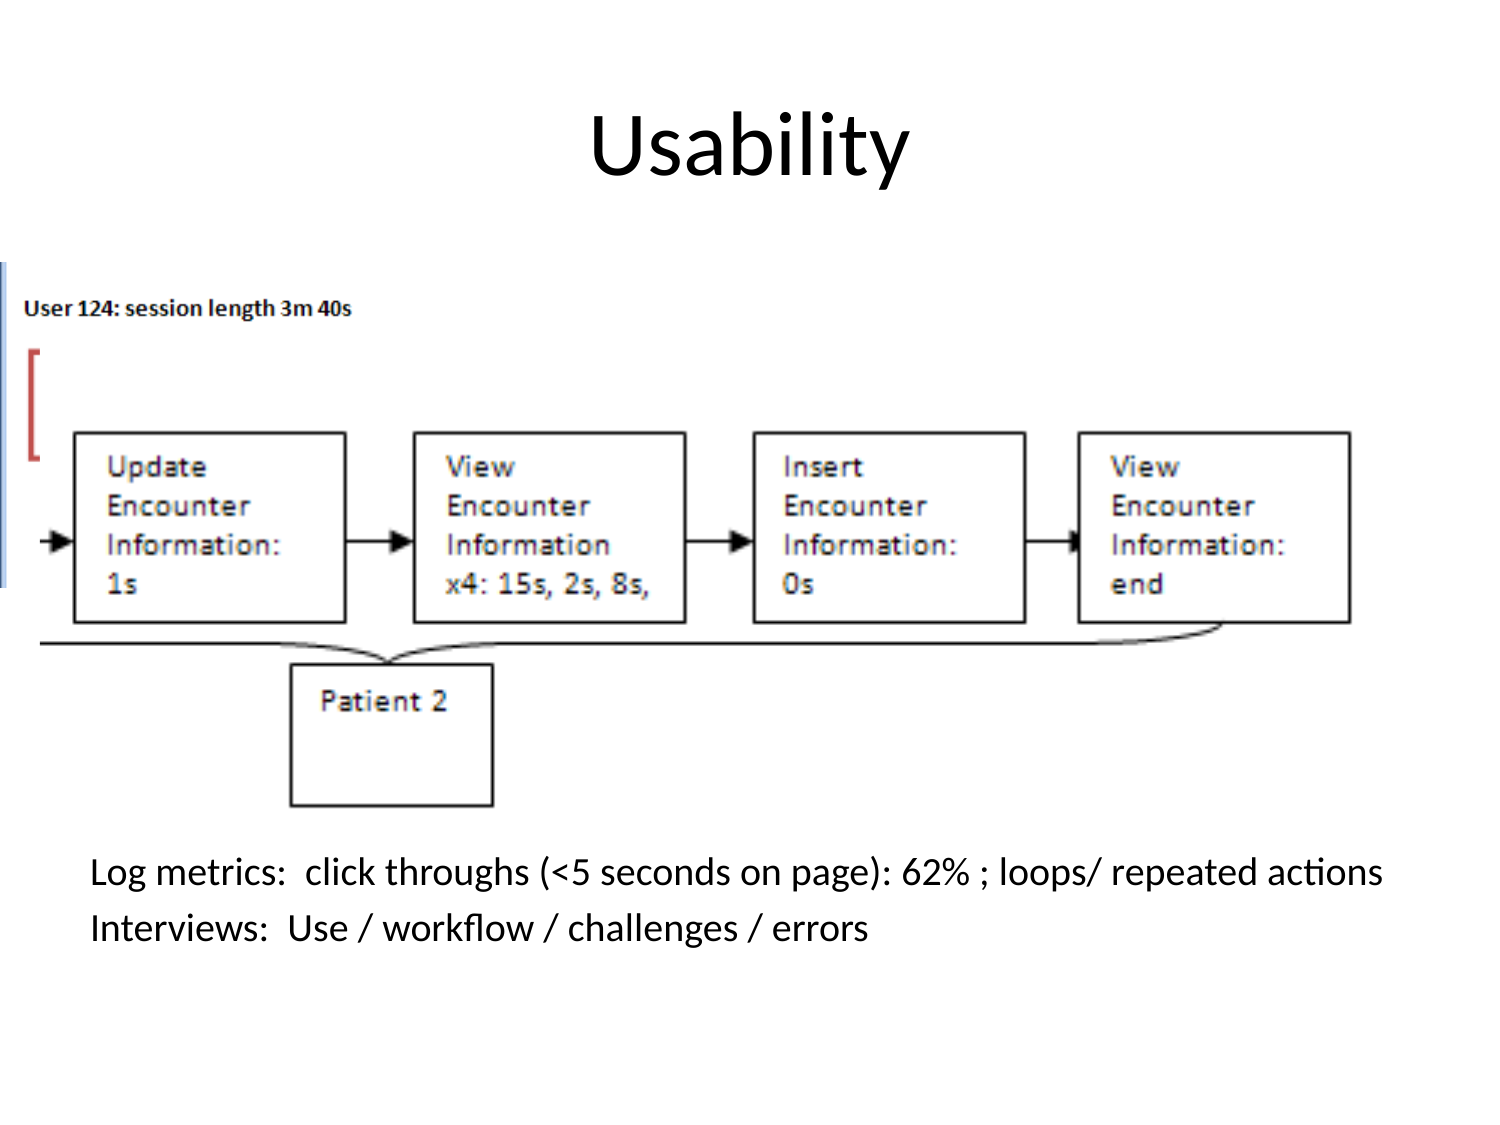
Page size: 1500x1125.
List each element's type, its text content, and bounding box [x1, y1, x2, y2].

picture [0, 262, 1500, 851]
title Usability [75, 45, 1425, 233]
list Log metrics: click throughs (<5 seconds on page): 62% ; loops/ repeated actions Interviews: Use / workflow / challenges / errors [75, 861, 1425, 1005]
